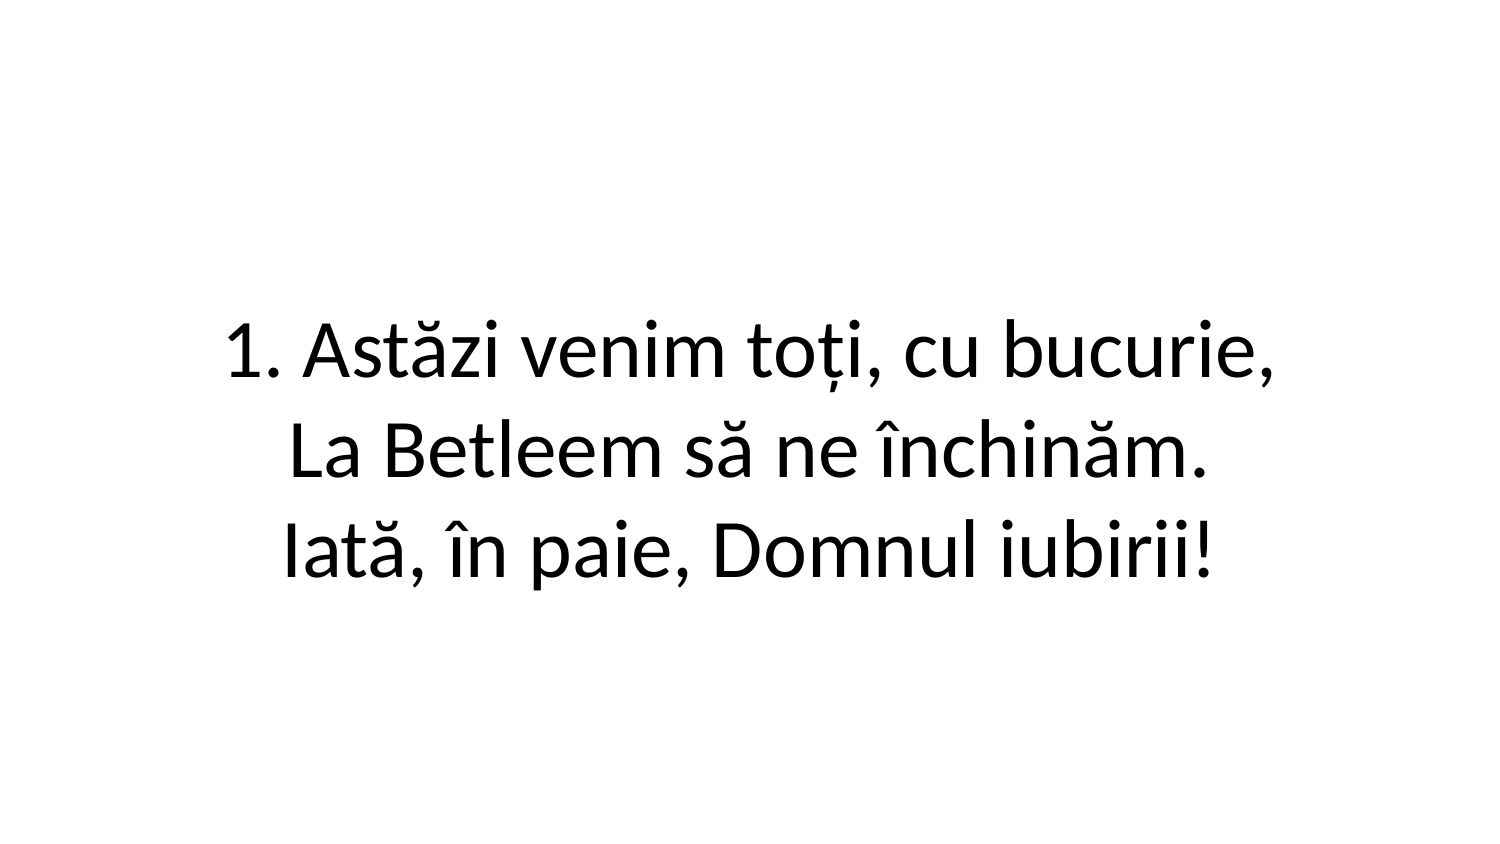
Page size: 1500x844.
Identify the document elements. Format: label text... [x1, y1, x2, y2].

text_box 1. Astăzi venim toți, cu bucurie, La Betleem să ne închinăm. Iată, în paie, Domnul iubirii! [206, 242, 1294, 602]
